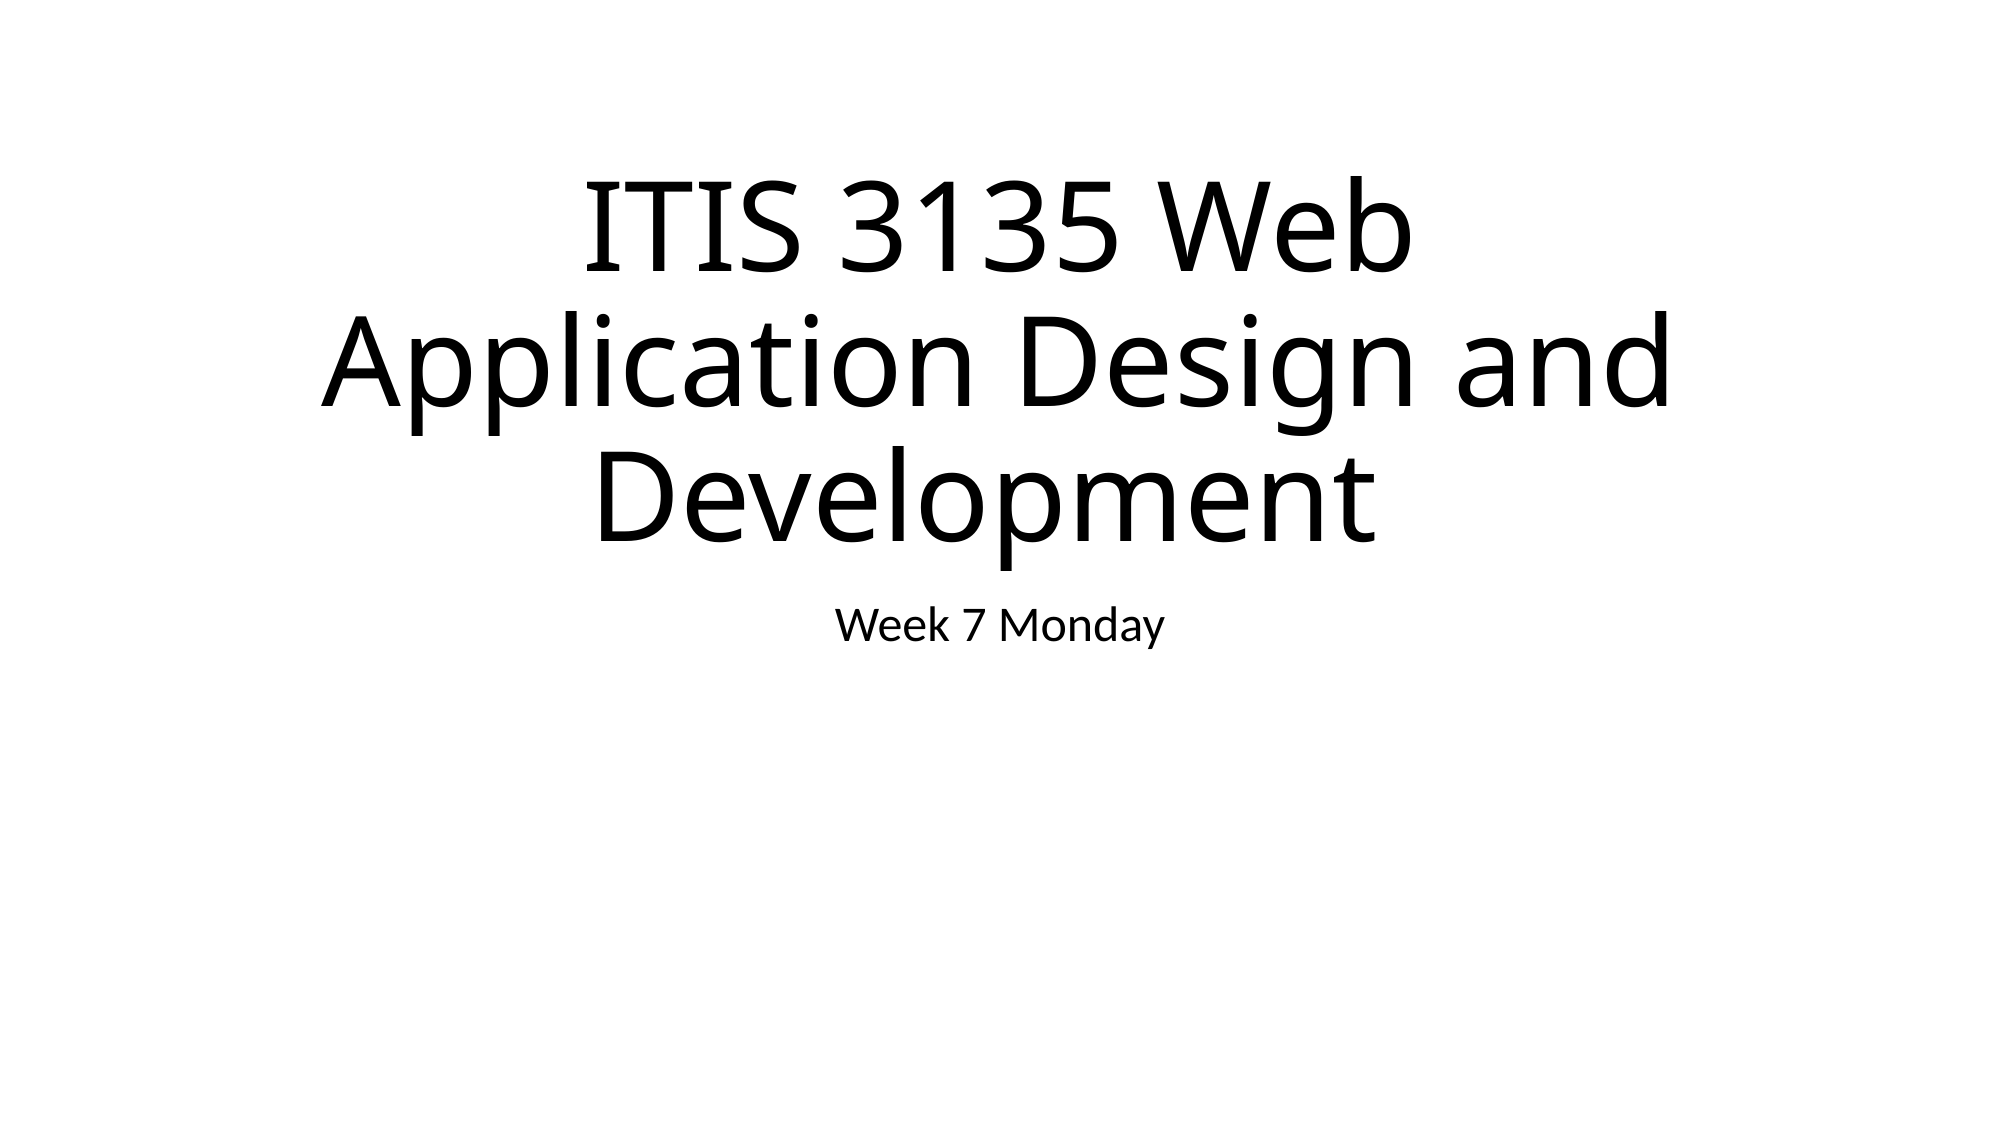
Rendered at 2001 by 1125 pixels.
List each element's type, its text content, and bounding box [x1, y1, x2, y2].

subtitle Week 7 Monday [249, 590, 1750, 863]
title ITIS 3135 Web Application Design and Development [249, 184, 1750, 576]
